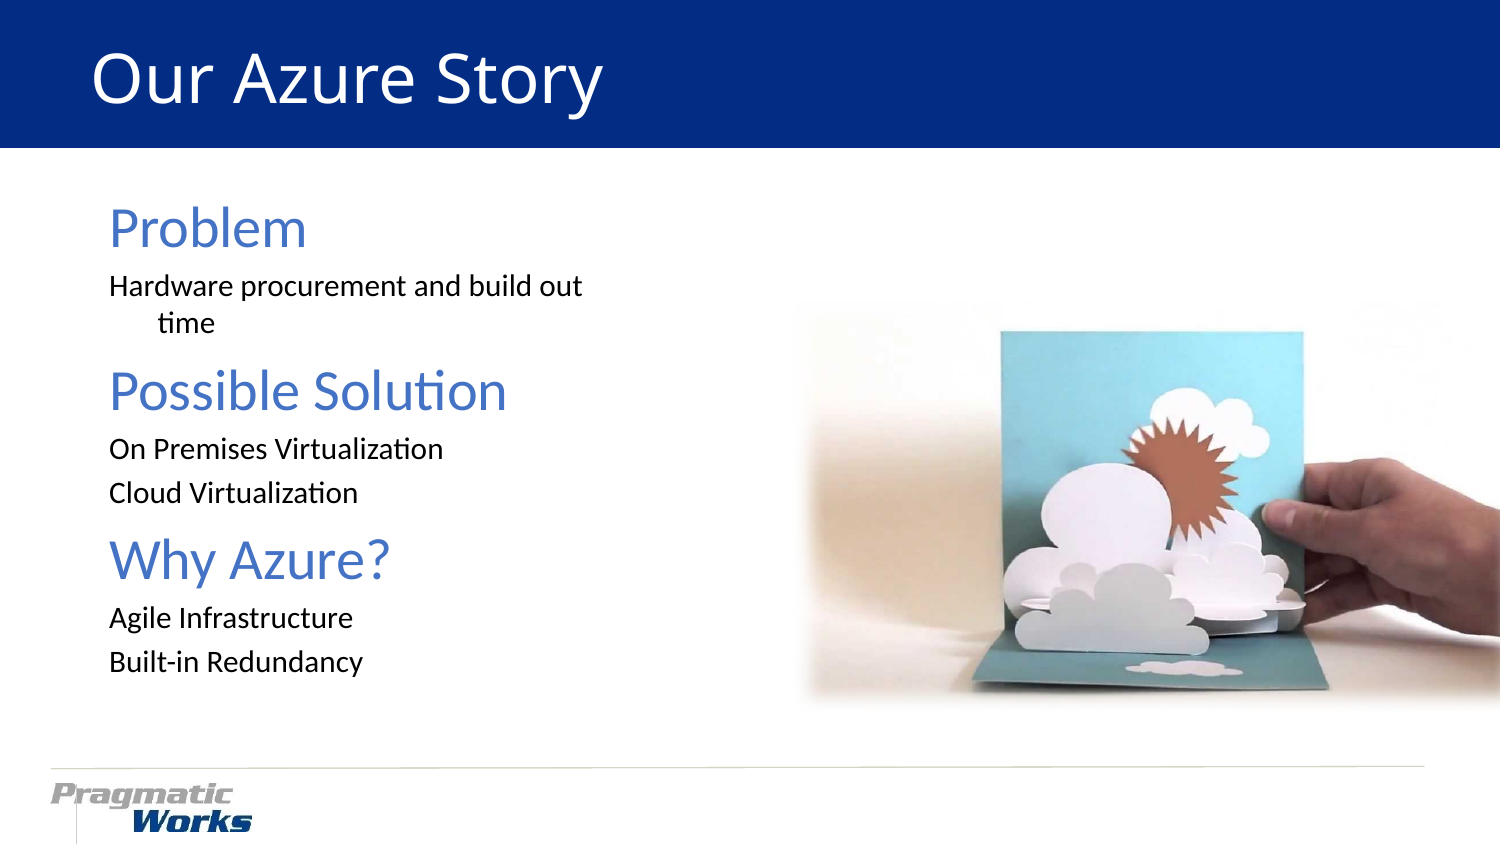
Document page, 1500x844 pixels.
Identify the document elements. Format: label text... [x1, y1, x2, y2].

title Our Azure Story [75, 0, 1370, 164]
list Problem Hardware procurement and build out time Possible Solution On Premises Virtualization Cloud Virtualization Why Azure? Agile Infrastructure Built-in Redundancy [94, 181, 618, 767]
picture [50, 783, 252, 832]
picture [792, 299, 1500, 713]
